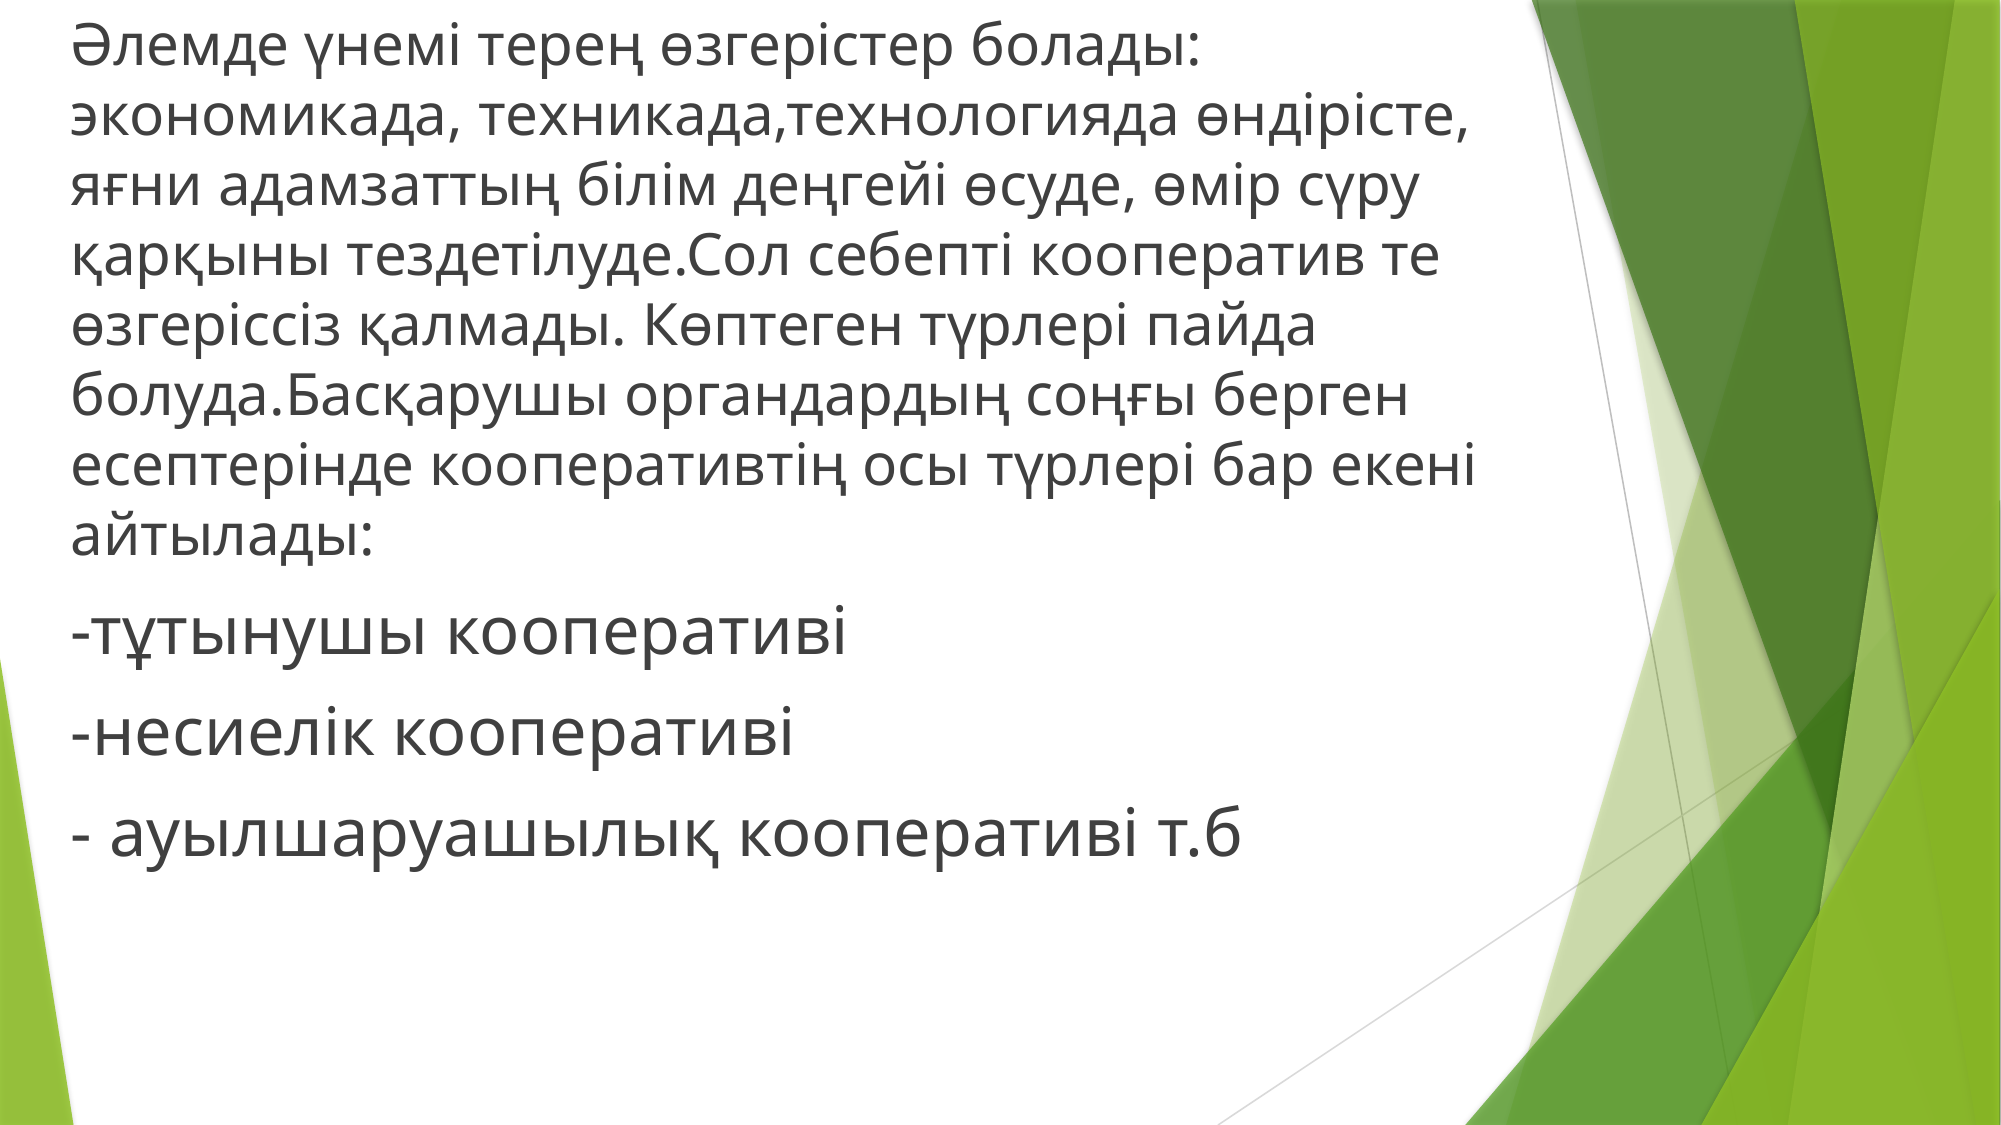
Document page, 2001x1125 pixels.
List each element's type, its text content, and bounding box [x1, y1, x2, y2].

list Әлемде үнемі терең өзгерістер болады: экономикада, техникада,технологияда өндірісте, яғни адамзаттың білім деңгейі өсуде, өмір сүру қарқыны тездетілуде.Сол себепті кооператив те өзгеріссіз қалмады. Көптеген түрлері пайда болуда.Басқарушы органдардың соңғы берген есептерінде кооперативтің осы түрлері бар екені айтылады: -тұтынушы кооперативі -несиелік кооперативі - ауылшаруашылық кооперативі т.б [55, 0, 1603, 1042]
